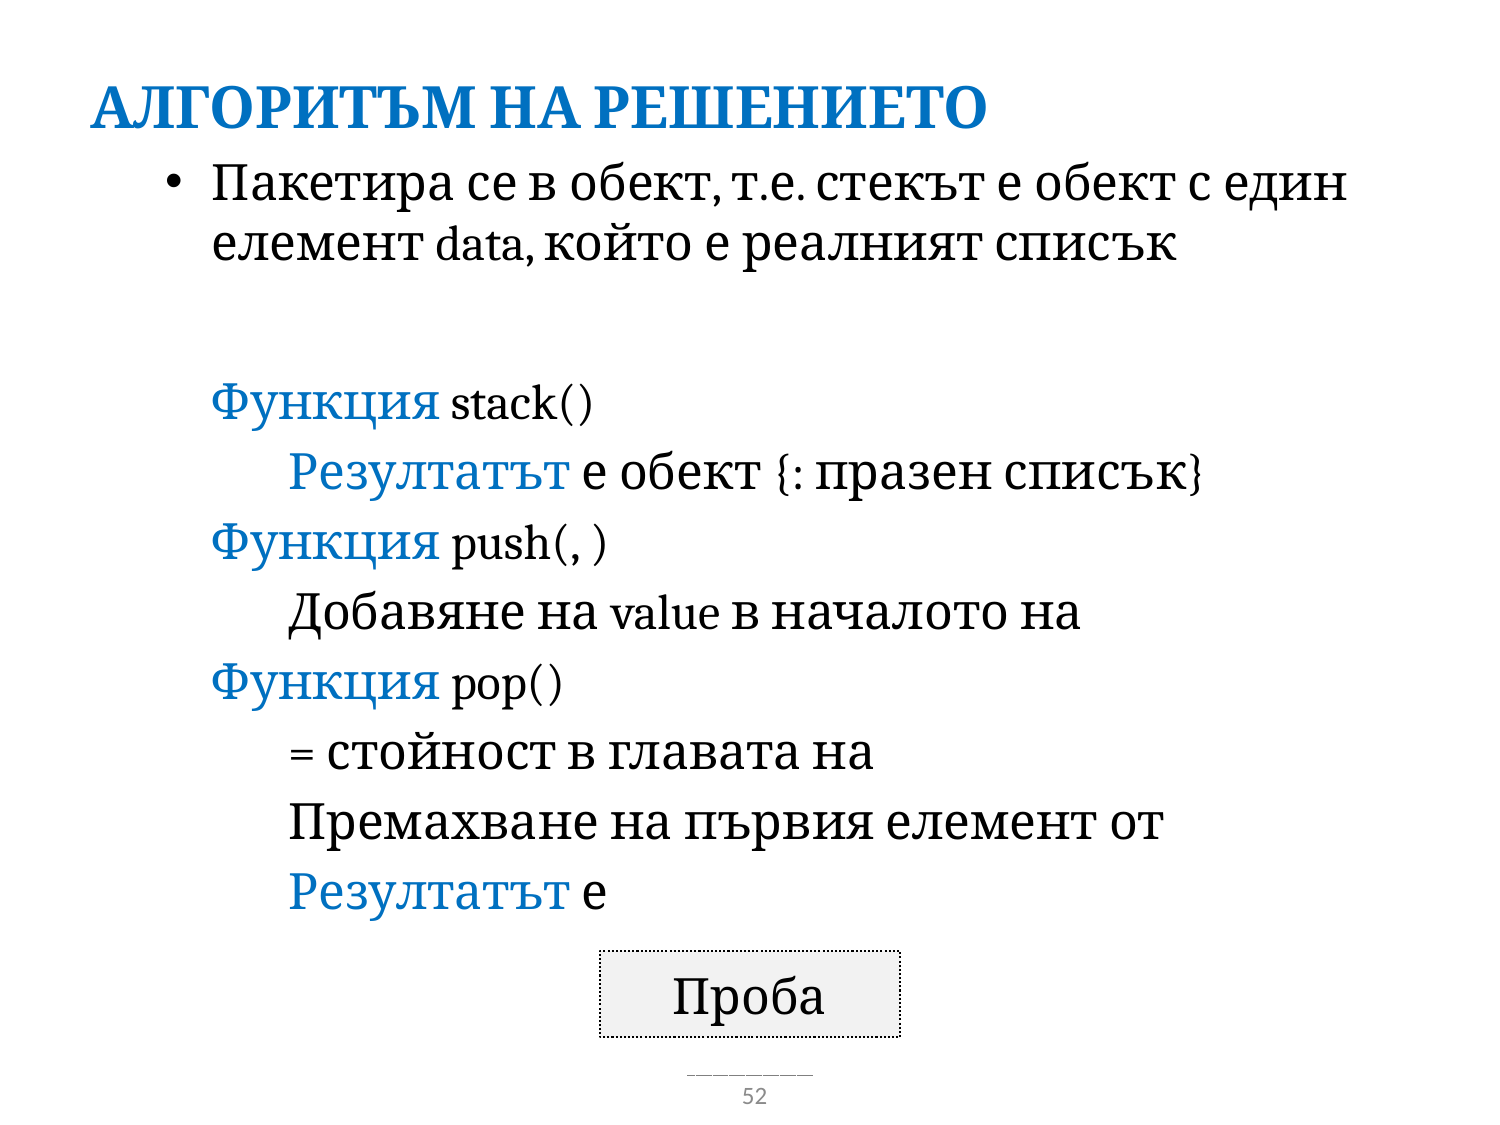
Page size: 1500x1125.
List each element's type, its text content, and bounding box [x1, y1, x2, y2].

slide_number 52 [579, 1065, 930, 1125]
text_box Проба [598, 949, 902, 1039]
